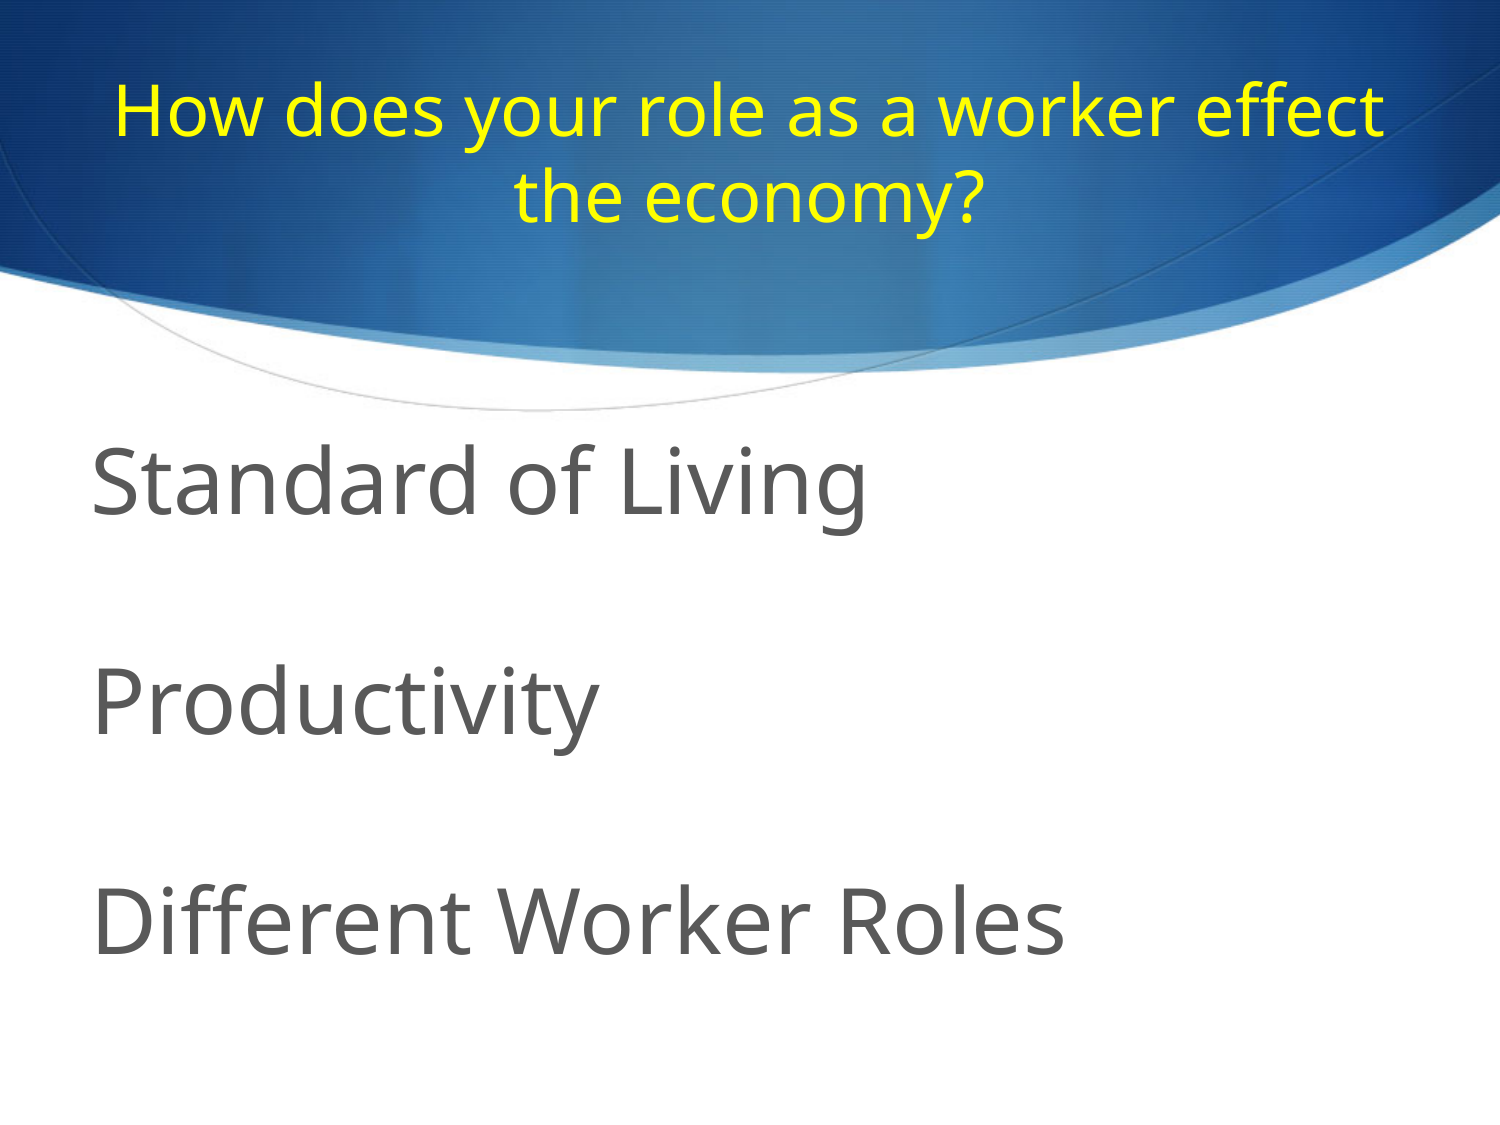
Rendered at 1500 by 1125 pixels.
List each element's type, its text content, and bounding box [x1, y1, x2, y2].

title How does your role as a worker effect the economy? [75, 56, 1425, 245]
picture [0, 0, 1500, 1125]
list Standard of Living Productivity Different Worker Roles [75, 414, 1425, 1013]
